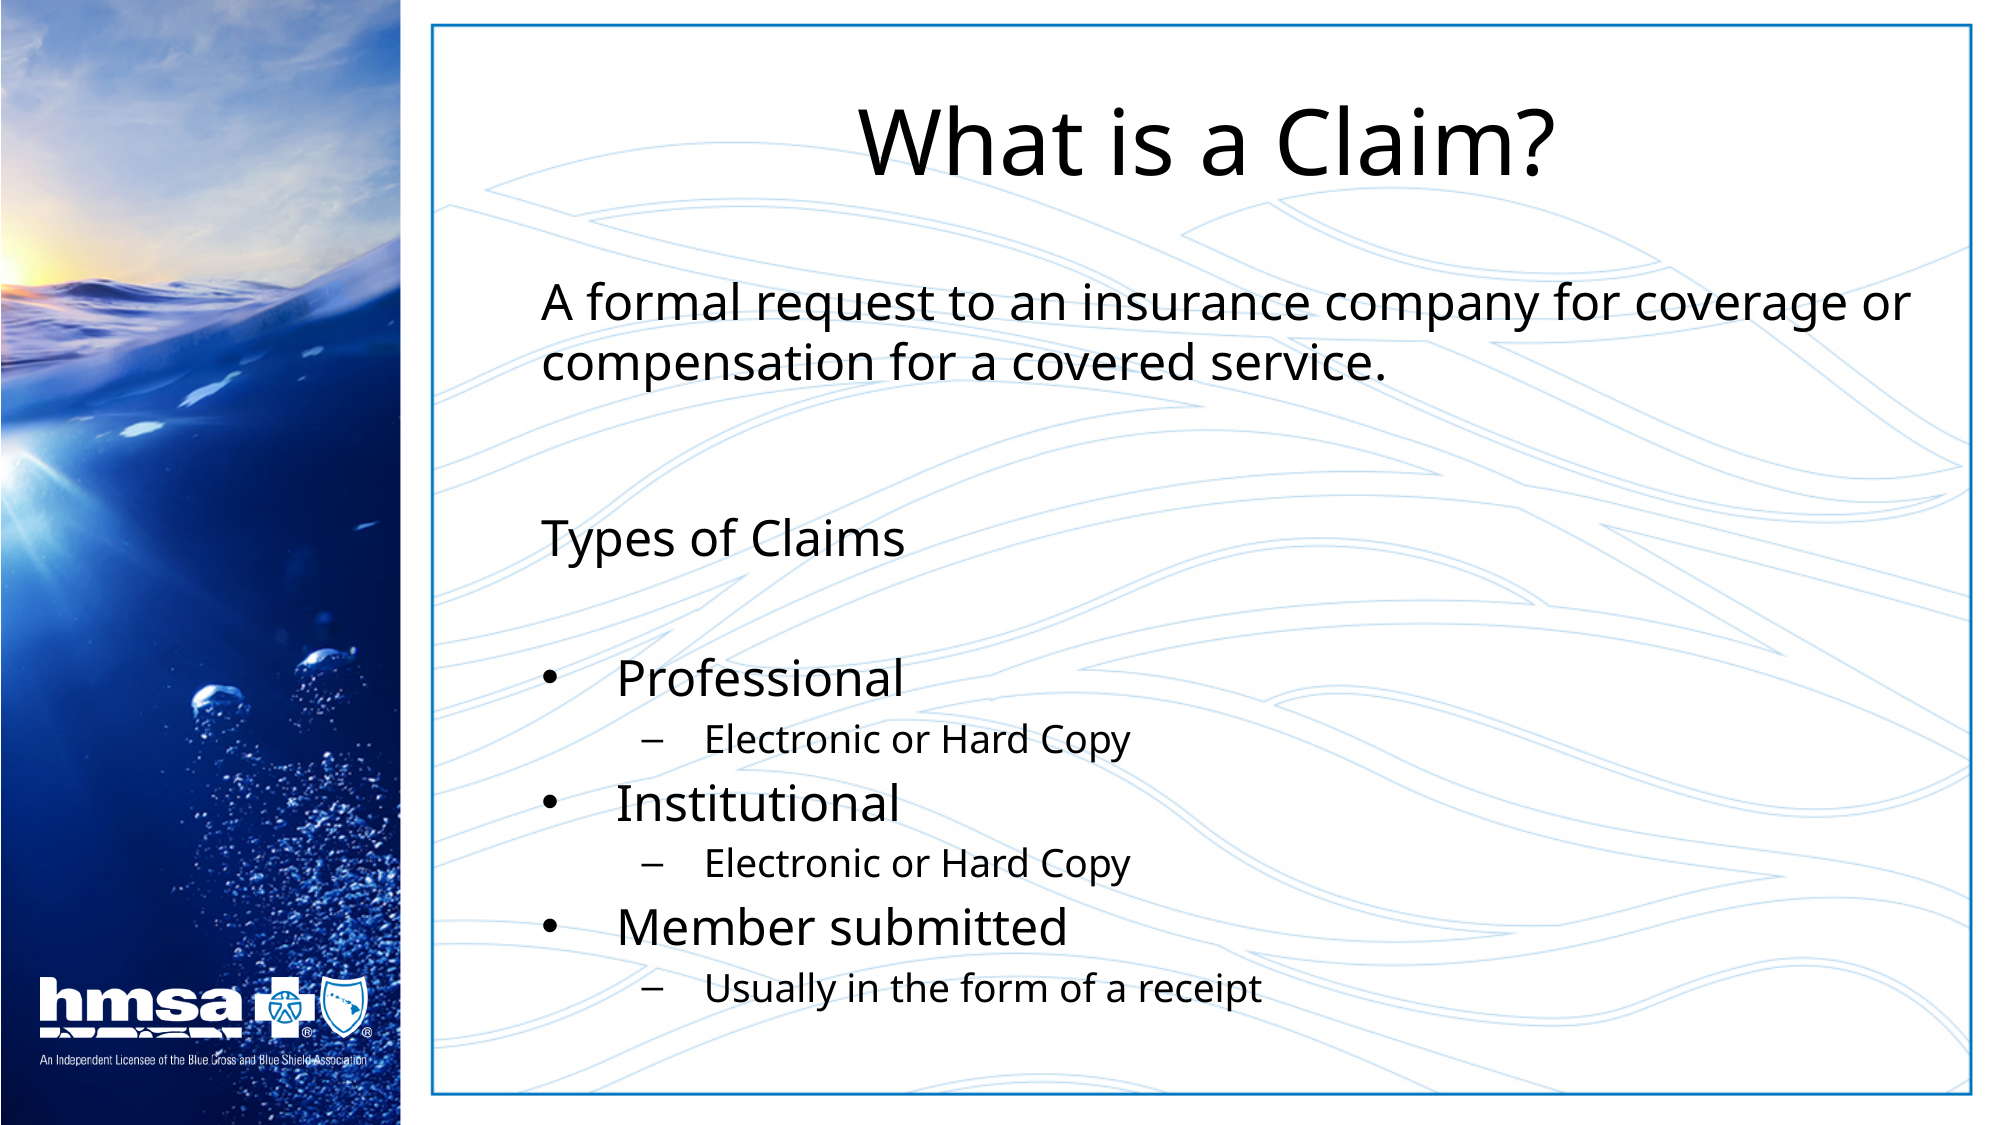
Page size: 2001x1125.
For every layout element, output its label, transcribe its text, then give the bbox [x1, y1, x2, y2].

picture [1, 0, 1999, 1125]
list A formal request to an insurance company for coverage or compensation for a covered service. Types of Claims Professional Electronic or Hard Copy Institutional Electronic or Hard Copy Member submitted Usually in the form of a receipt [526, 262, 1939, 1064]
title What is a Claim? [476, 45, 1939, 233]
